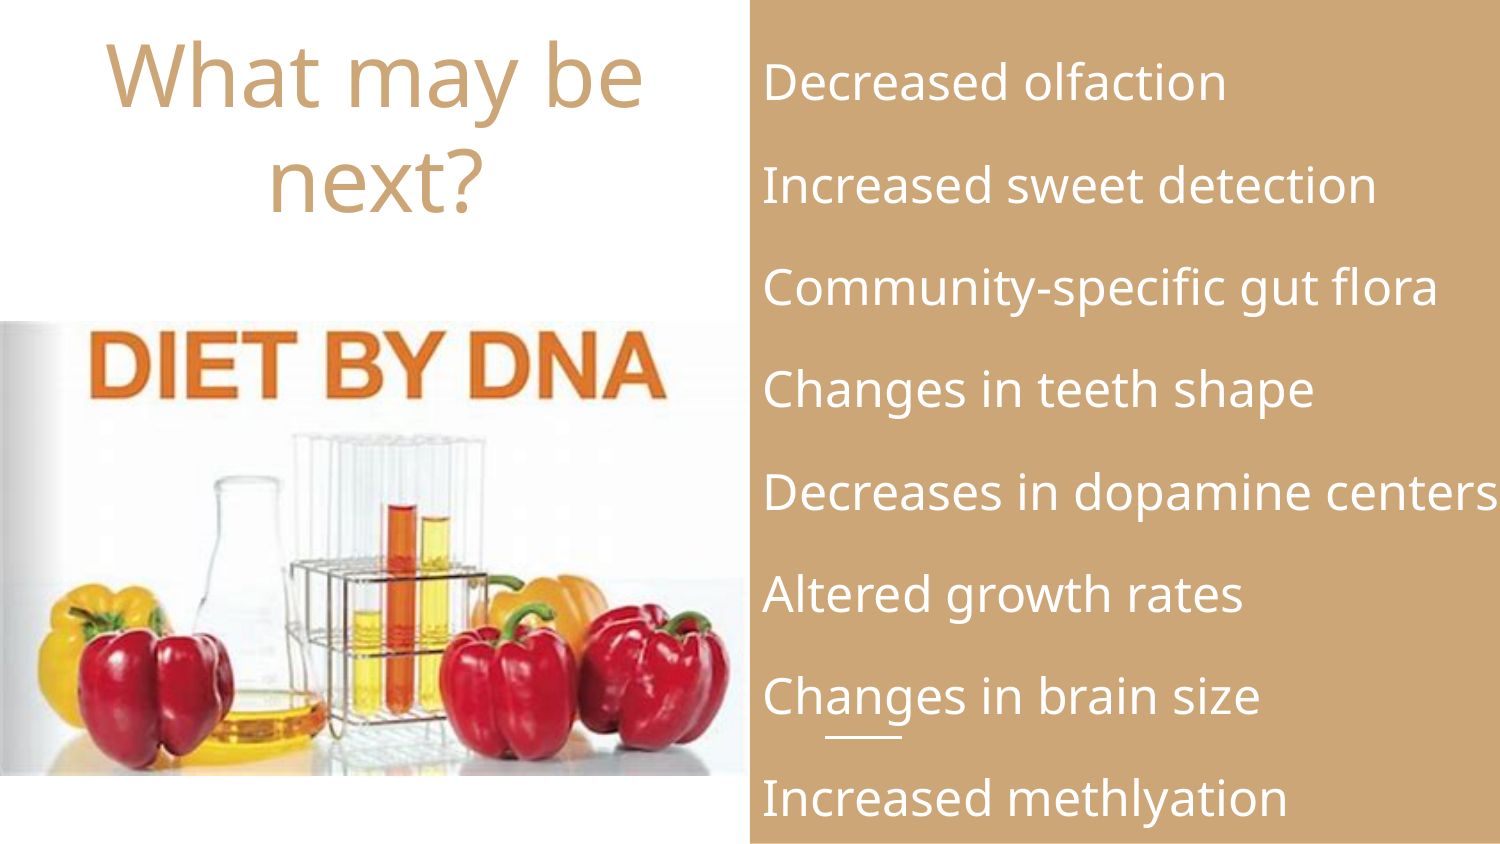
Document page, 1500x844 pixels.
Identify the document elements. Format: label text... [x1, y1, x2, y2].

picture [0, 321, 749, 777]
title What may be next? [43, 113, 708, 246]
list Decreased olfaction Increased sweet detection Community-specific gut flora Changes in teeth shape Decreases in dopamine centers Altered growth rates Changes in brain size Increased methlyation [747, 131, 1500, 738]
